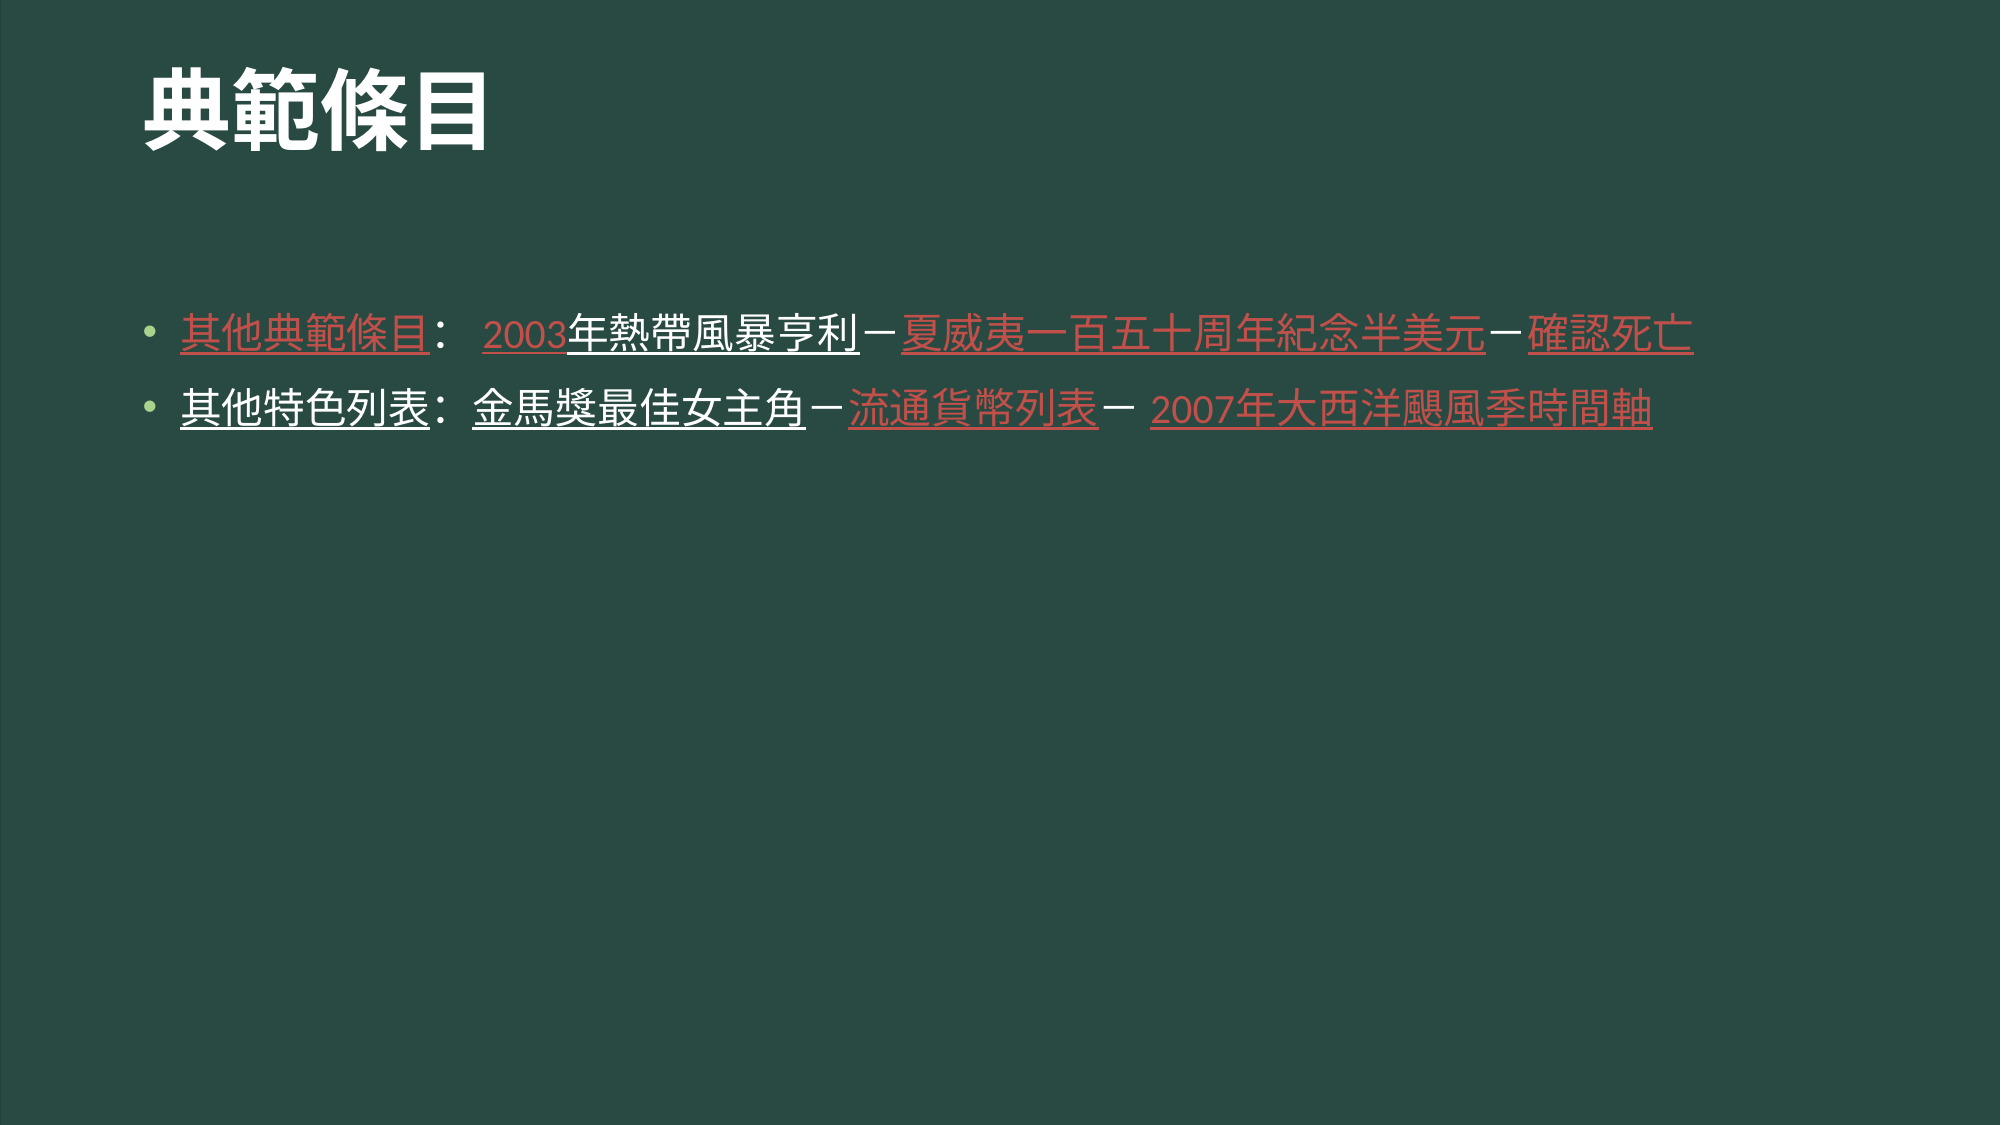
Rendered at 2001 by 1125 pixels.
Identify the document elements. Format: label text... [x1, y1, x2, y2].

list 其他典範條目：2003年熱帶風暴亨利－夏威夷一百五十周年紀念半美元－確認死亡 其他特色列表：金馬獎最佳女主角－流通貨幣列表－2007年大西洋颶風季時間軸 [127, 299, 1873, 1014]
title 典範條目 [127, 59, 1873, 278]
